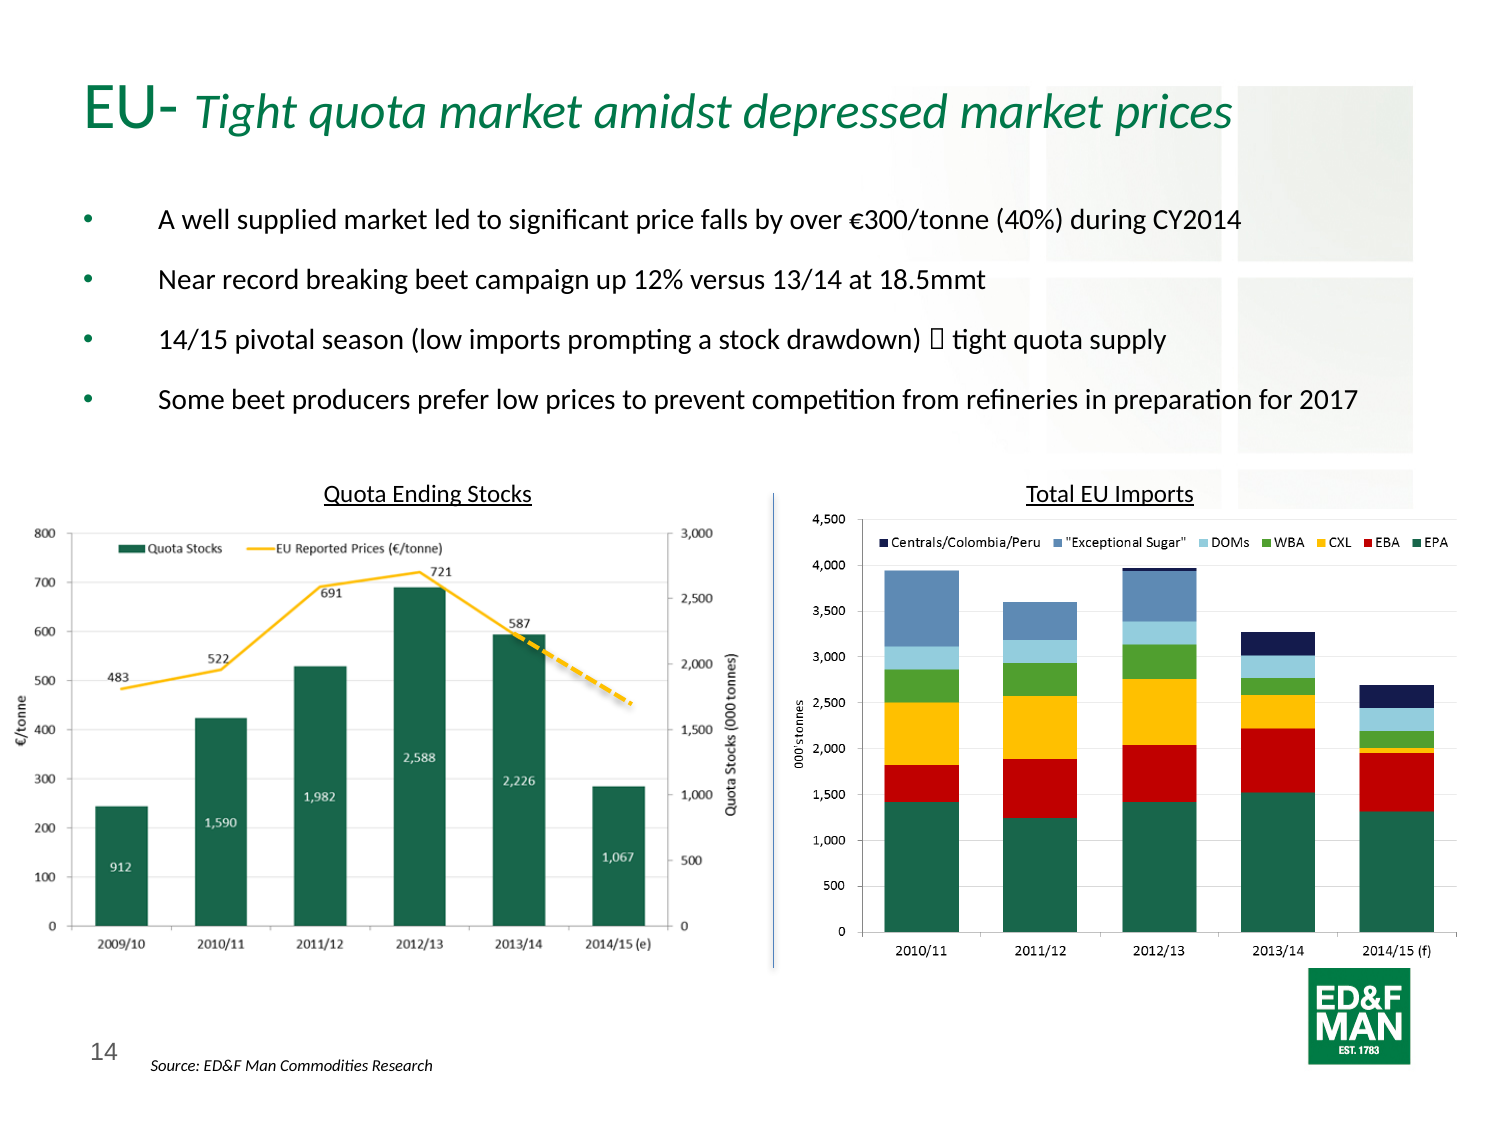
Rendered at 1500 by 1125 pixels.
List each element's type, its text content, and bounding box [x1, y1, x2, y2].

text_box A well supplied market led to significant price falls by over €300/tonne (40%) during CY2014 Near record breaking beet campaign up 12% versus 13/14 at 18.5mmt 14/15 pivotal season (low imports prompting a stock drawdown)  tight quota supply Some beet producers prefer low prices to prevent competition from refineries in preparation for 2017 [68, 193, 1447, 423]
text_box Quota Ending Stocks [209, 470, 647, 513]
text_box Total EU Imports [891, 470, 1329, 507]
picture [0, 0, 1500, 1125]
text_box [513, 633, 633, 705]
text_box Source: ED&F Man Commodities Research [135, 1047, 656, 1082]
text_box EU- Tight quota market amidst depressed market prices [68, 54, 1417, 150]
